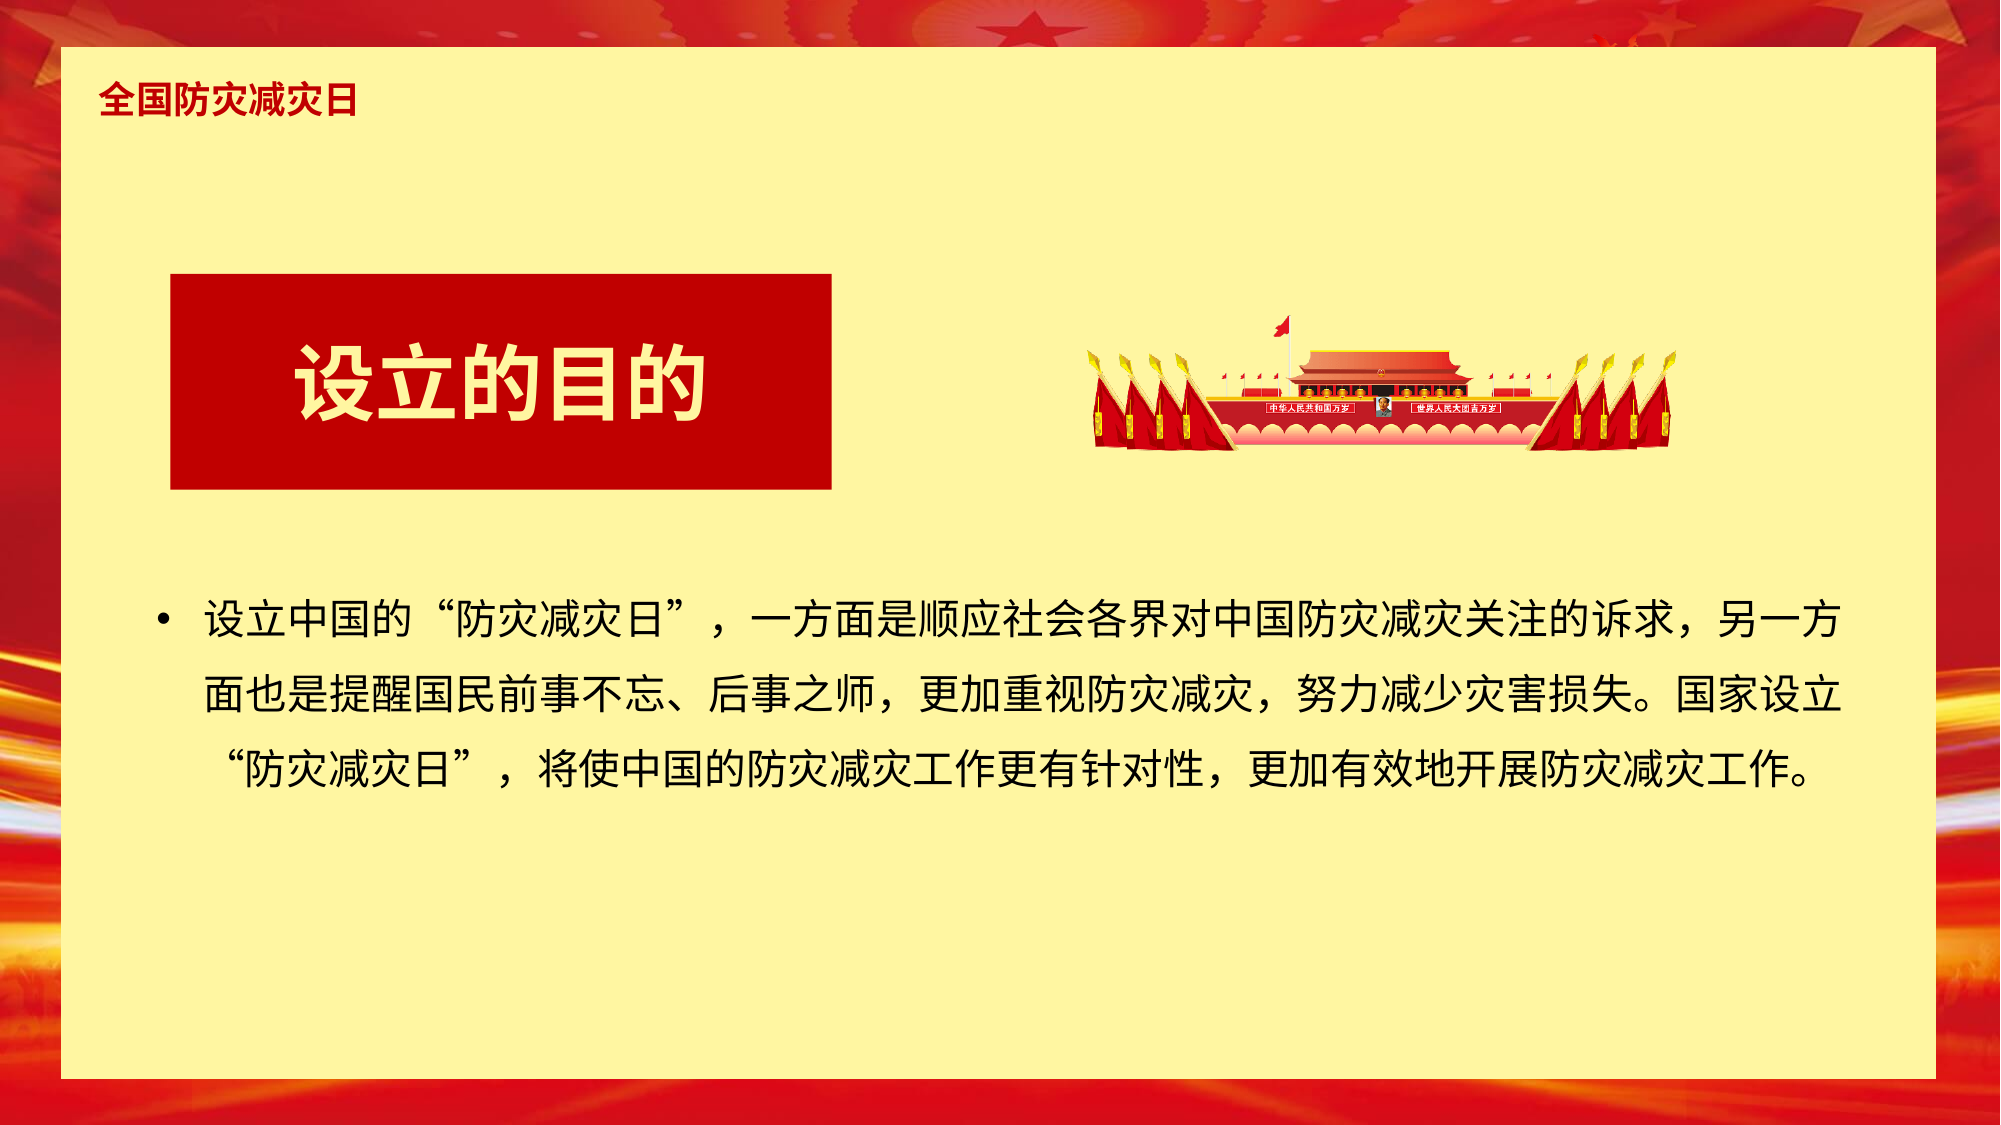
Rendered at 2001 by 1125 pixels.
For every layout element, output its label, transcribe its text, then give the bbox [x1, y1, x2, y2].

text_box 全国防灾减灾日 [83, 68, 377, 129]
text_box [61, 47, 1936, 1079]
picture [0, 0, 2000, 1125]
text_box 设立的目的 [170, 273, 832, 490]
text_box 设立中国的“防灾减灾日”，一方面是顺应社会各界对中国防灾减灾关注的诉求，另一方面也是提醒国民前事不忘、后事之师，更加重视防灾减灾，努力减少灾害损失。国家设立“防灾减灾日”，将使中国的防灾减灾工作更有针对性，更加有效地开展防灾减灾工作。 [141, 560, 1859, 801]
